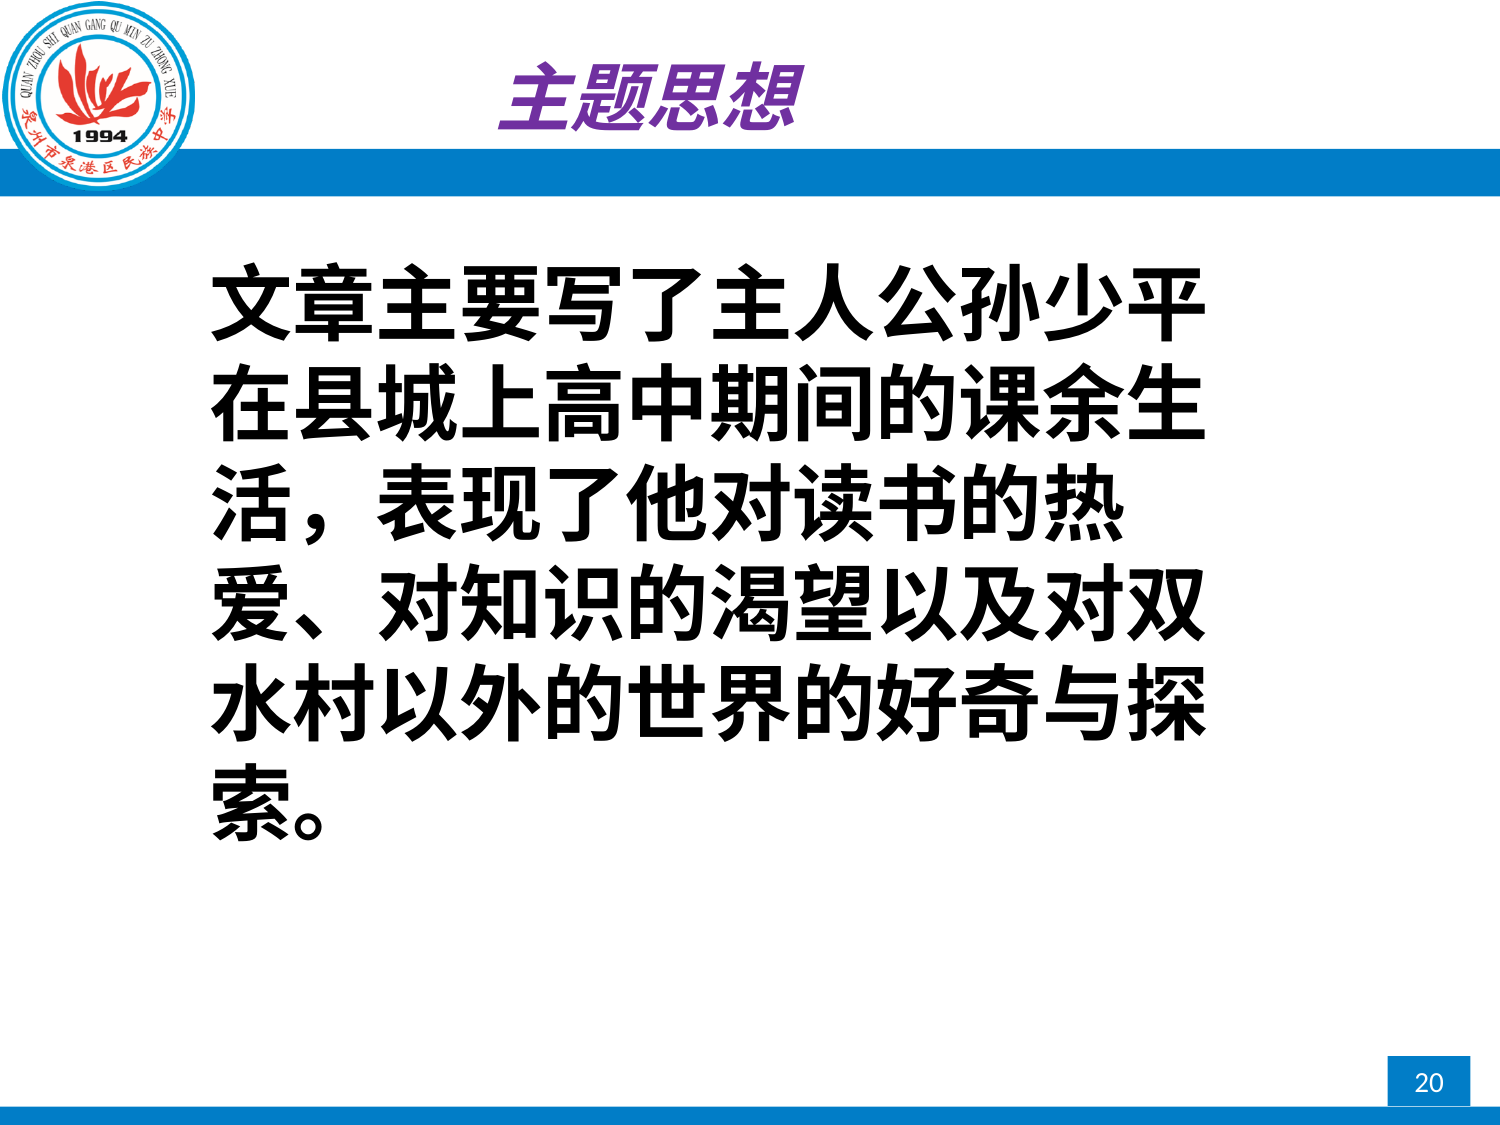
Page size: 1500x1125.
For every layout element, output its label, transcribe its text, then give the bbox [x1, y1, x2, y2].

picture [2, 107, 78, 191]
picture [2, 1, 88, 86]
picture [9, 6, 189, 186]
picture [110, 1, 195, 79]
text_box 主题思想 [480, 42, 811, 148]
text_box 文章主要写了主人公孙少平在县城上高中期间的课余生活，表现了他对读书的热爱、对知识的渴望以及对双水村以外的世界的好奇与探索。 [194, 243, 1282, 859]
picture [120, 114, 195, 191]
